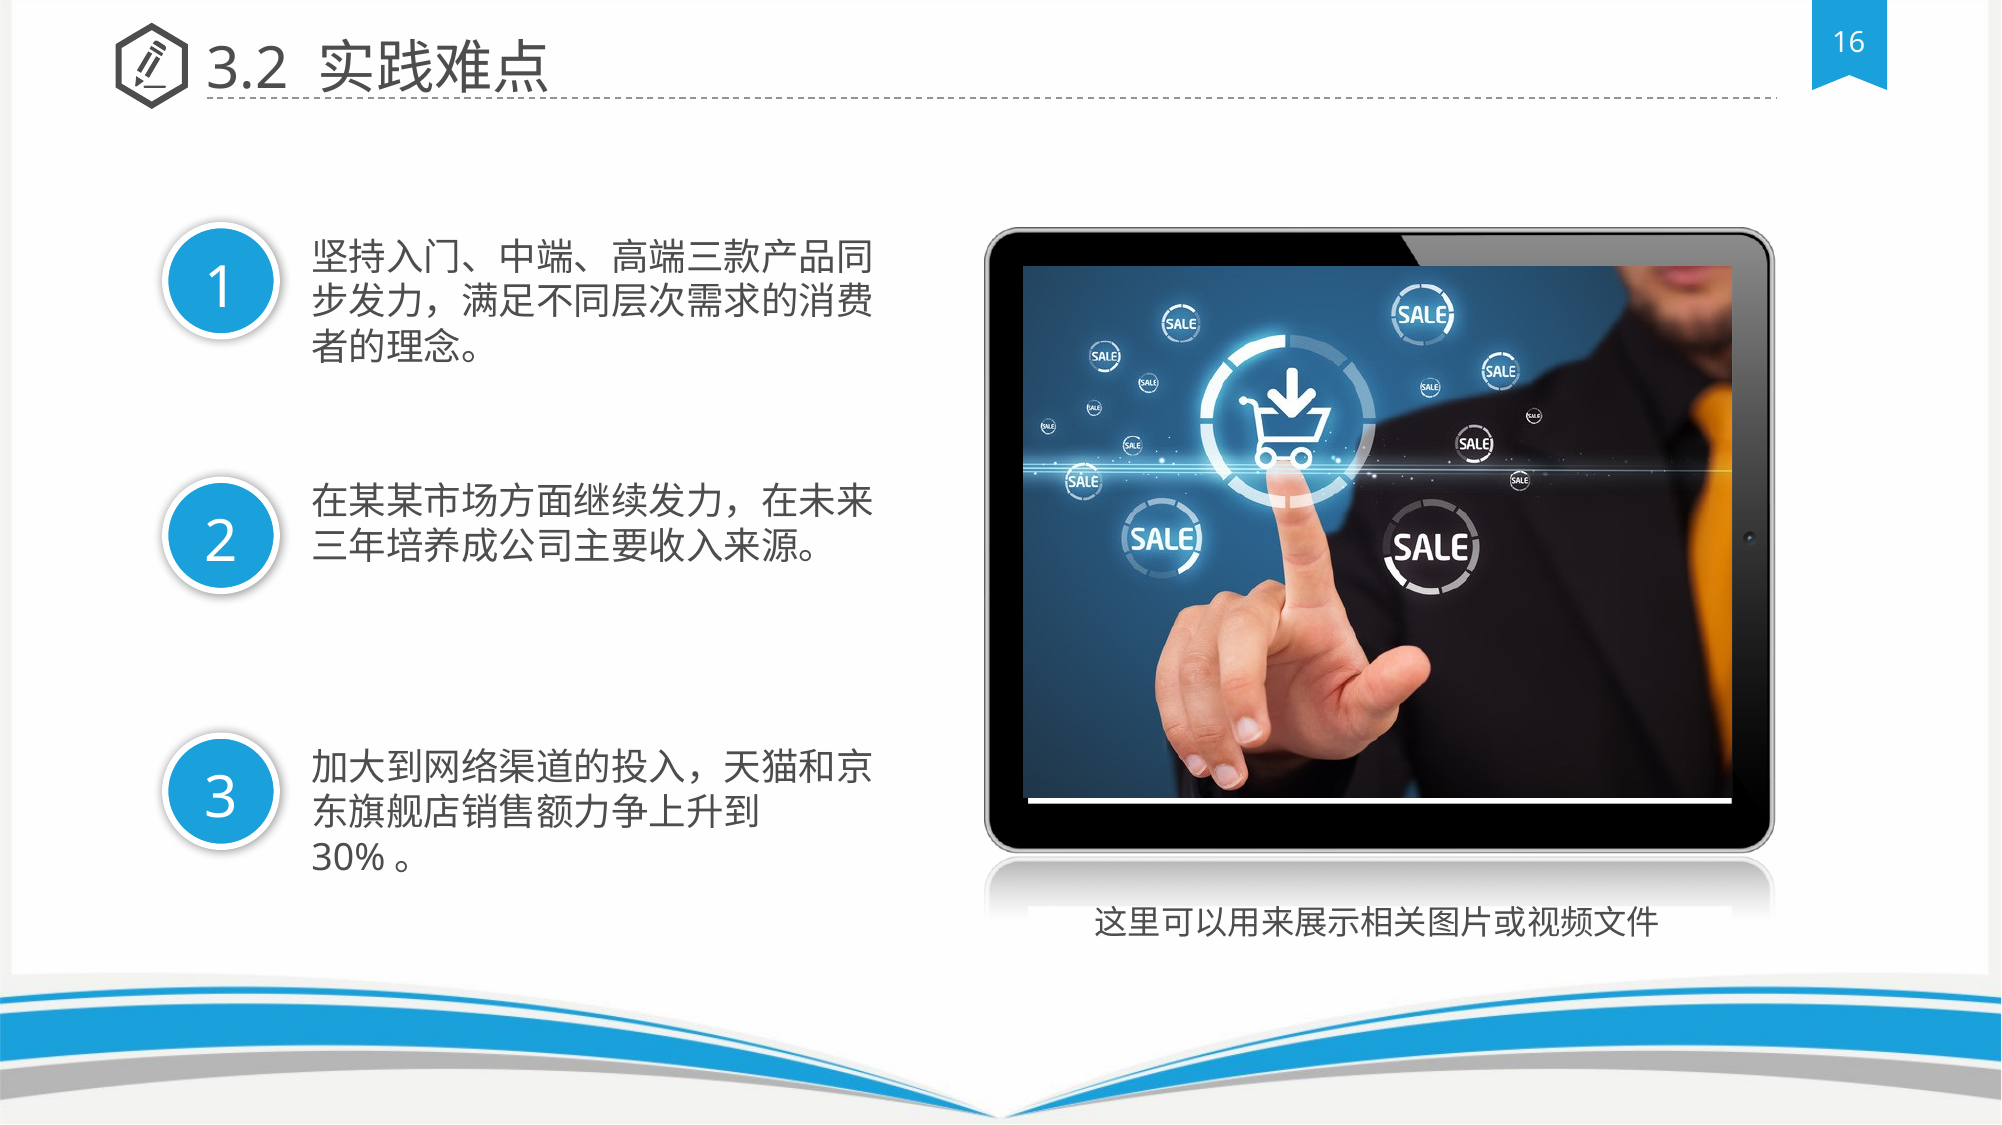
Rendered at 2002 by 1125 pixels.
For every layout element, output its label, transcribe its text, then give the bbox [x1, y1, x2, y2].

text_box 1 [165, 225, 277, 337]
text_box [115, 22, 188, 109]
text_box 在某某市场方面继续发力，在未来三年培养成公司主要收入来源。 [296, 469, 899, 574]
text_box 加大到网络渠道的投入，天猫和京东旗舰店销售额力争上升到30%。 [296, 735, 899, 886]
picture [0, 0, 2002, 1125]
text_box 3 [165, 735, 277, 847]
text_box 3.2 实践难点 [206, 29, 806, 97]
text_box 坚持入门、中端、高端三款产品同步发力，满足不同层次需求的消费者的理念。 [296, 225, 899, 375]
text_box 2 [165, 479, 277, 591]
